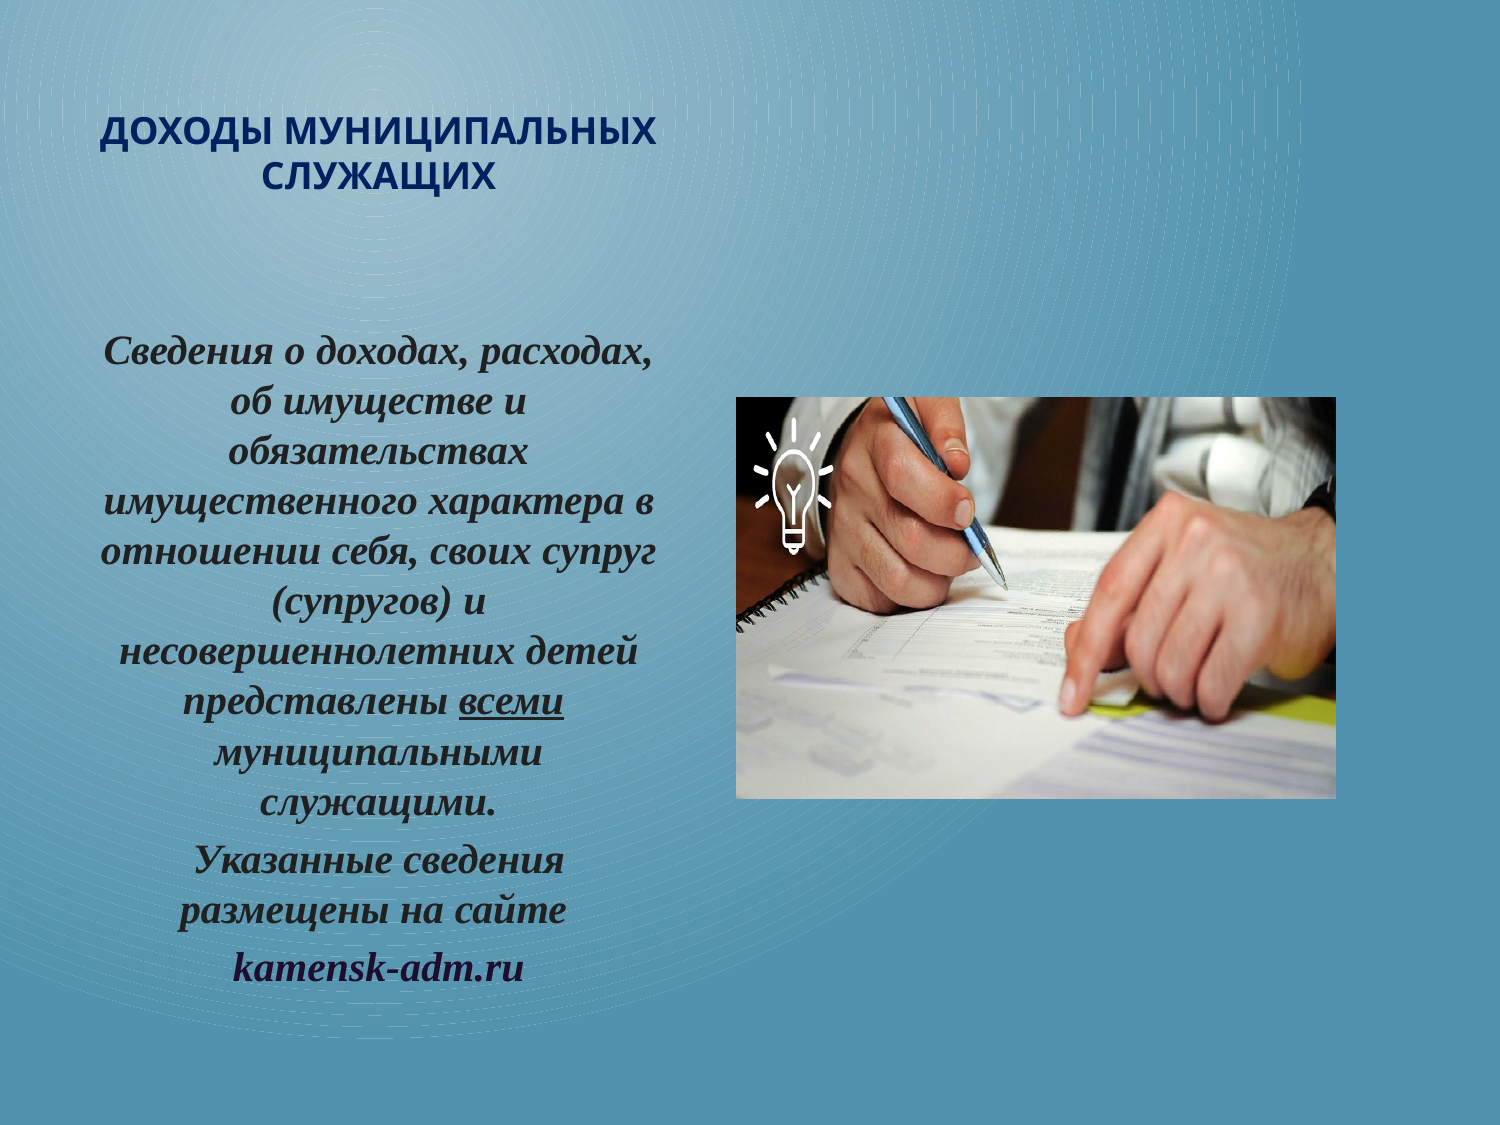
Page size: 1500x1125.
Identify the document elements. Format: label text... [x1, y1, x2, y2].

title Доходы муниципальных служащих [81, 99, 677, 271]
list Сведения о доходах, расходах, об имуществе и обязательствах имущественного характера в отношении себя, своих супруг (супругов) и несовершеннолетних детей представлены всеми муниципальными служащими. Указанные сведения размещены на сайте kamensk-adm.ru [81, 315, 677, 1000]
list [736, 396, 1337, 799]
